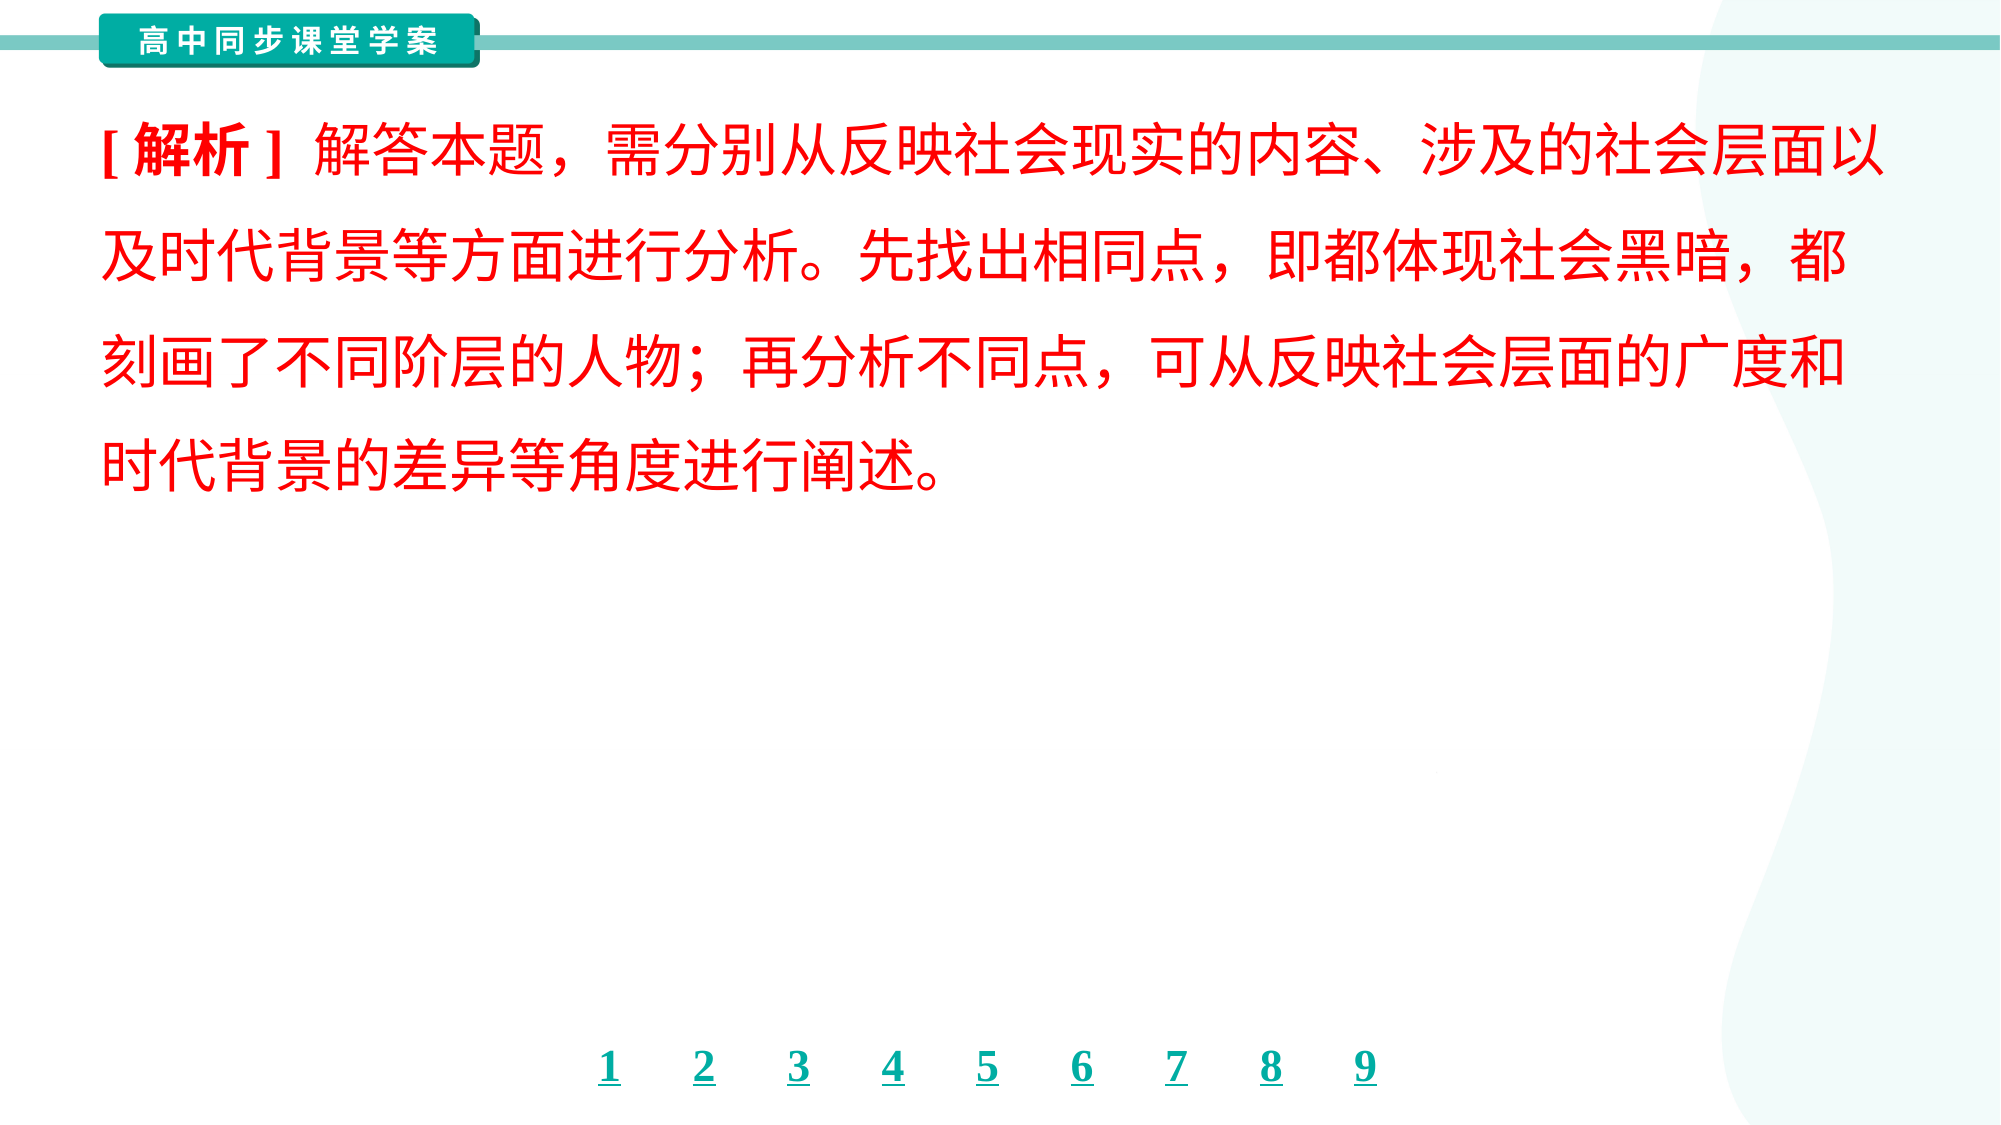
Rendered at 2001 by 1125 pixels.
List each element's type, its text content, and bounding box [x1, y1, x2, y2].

text_box [解析] 解答本题，需分别从反映社会现实的内容、涉及的社会层面以 及时代背景等方面进行分析。先找出相同点，即都体现社会黑暗，都 刻画了不同阶层的人物；再分析不同点，可从反映社会层面的广度和 时代背景的差异等角度进行阐述。 [100, 76, 1899, 489]
picture [0, 0, 2000, 1125]
